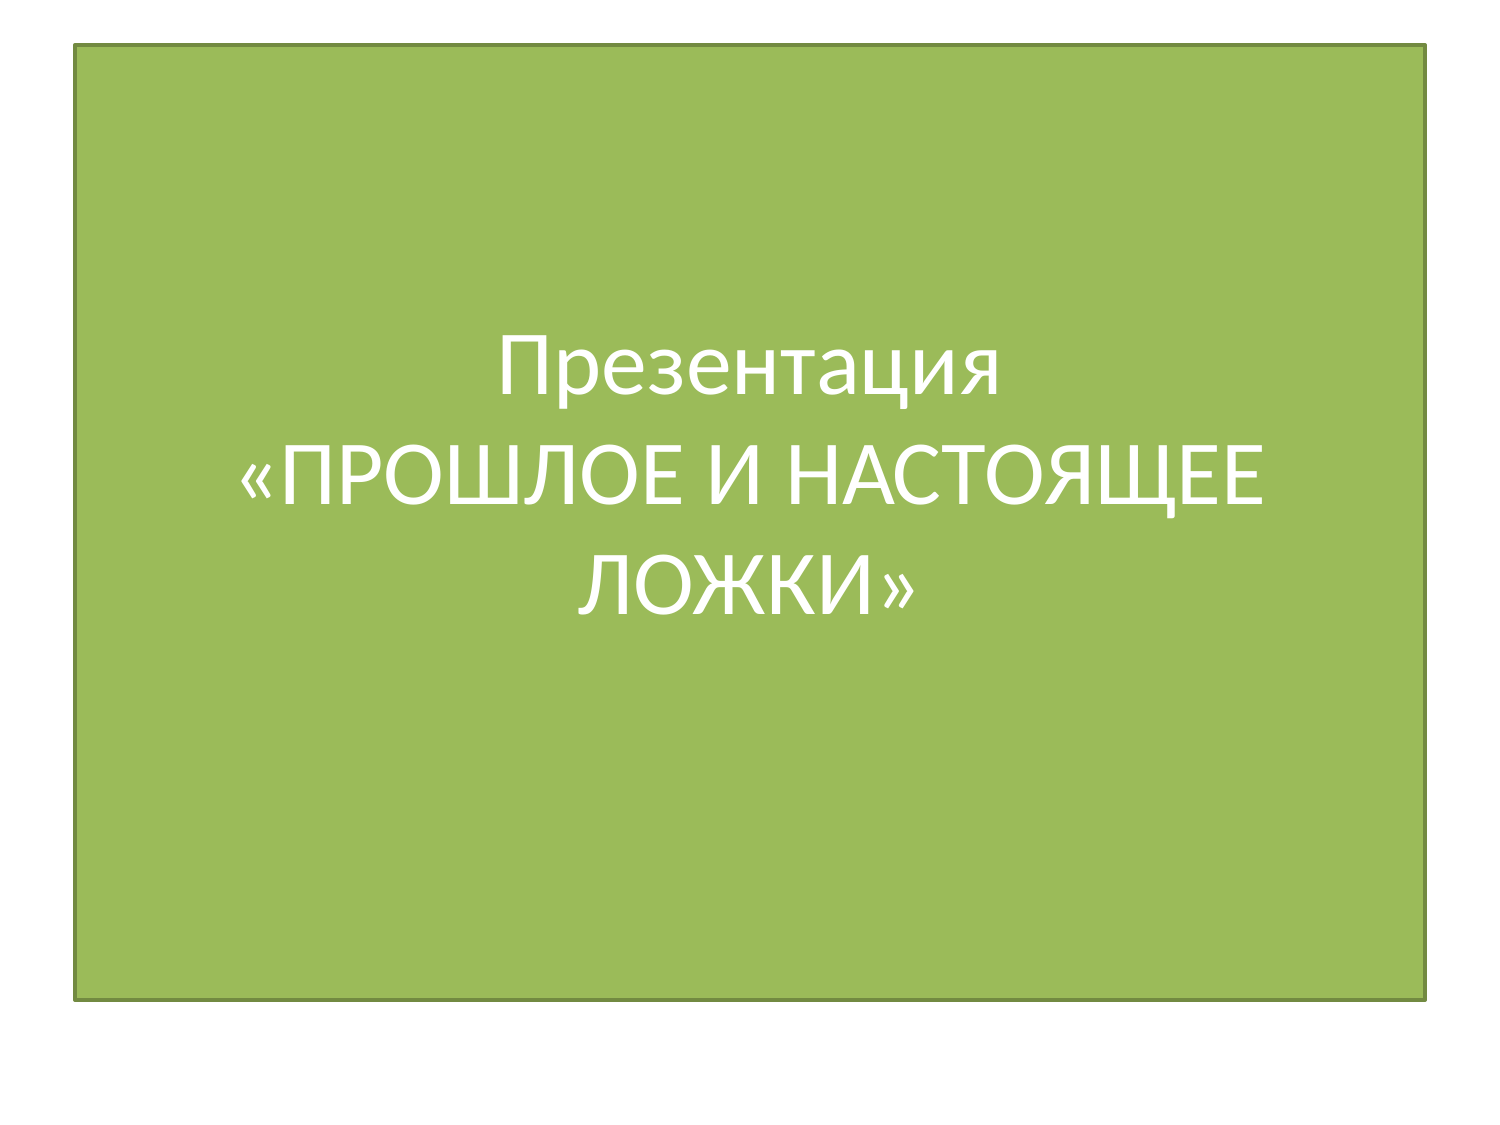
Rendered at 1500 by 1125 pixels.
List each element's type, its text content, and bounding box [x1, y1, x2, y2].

title Презентация «ПРОШЛОЕ И НАСТОЯЩЕЕ ЛОЖКИ» [73, 43, 1427, 1002]
